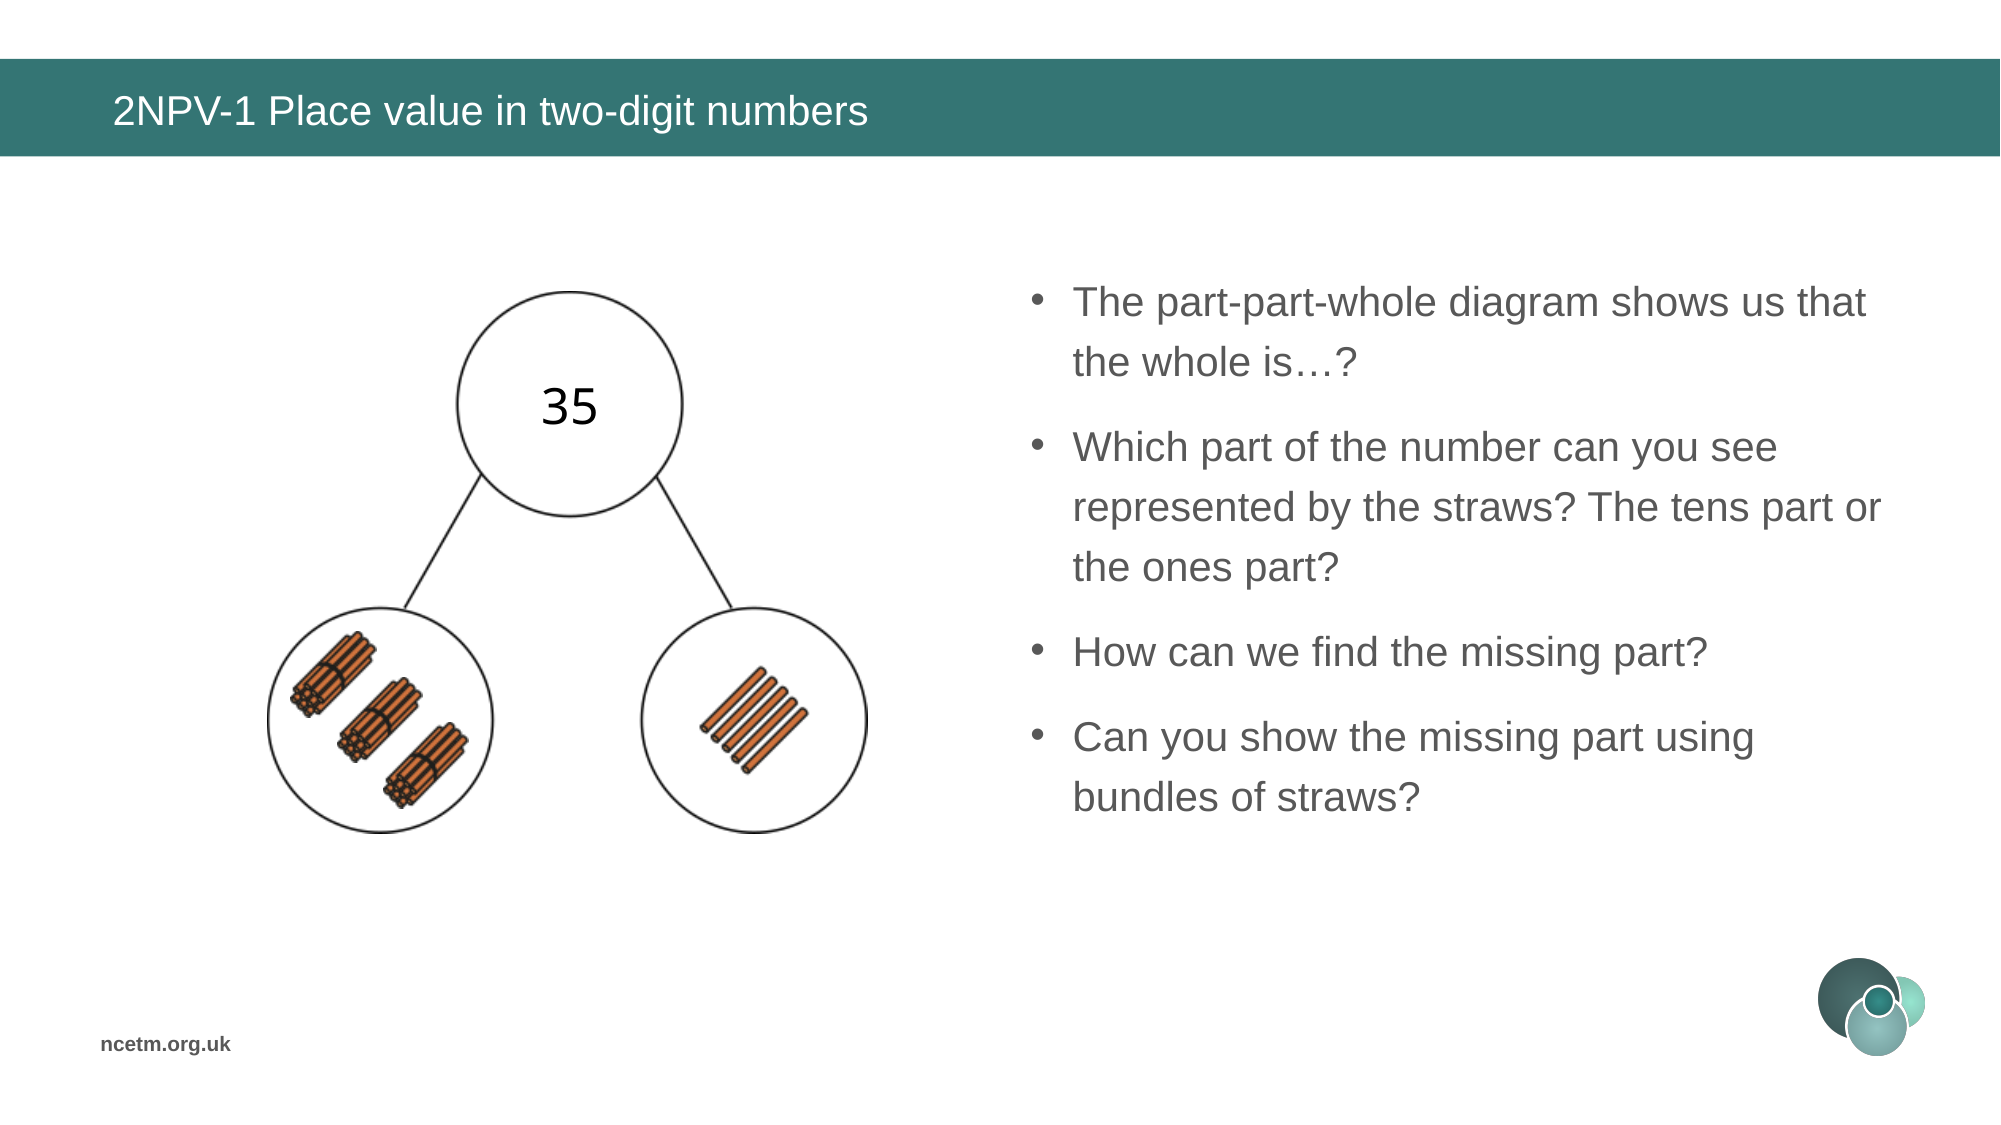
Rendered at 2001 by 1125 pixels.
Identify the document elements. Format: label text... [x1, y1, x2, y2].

picture [1818, 958, 1925, 1056]
title 2NPV-1 Place value in two-digit numbers [97, 76, 1945, 147]
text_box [290, 631, 469, 809]
picture [267, 290, 868, 834]
text_box The part-part-whole diagram shows us that the whole is…? Which part of the number can you see represented by the straws? The tens part or the ones part? How can we find the missing part? Can you show the missing part using bundles of straws? [1015, 257, 1900, 930]
